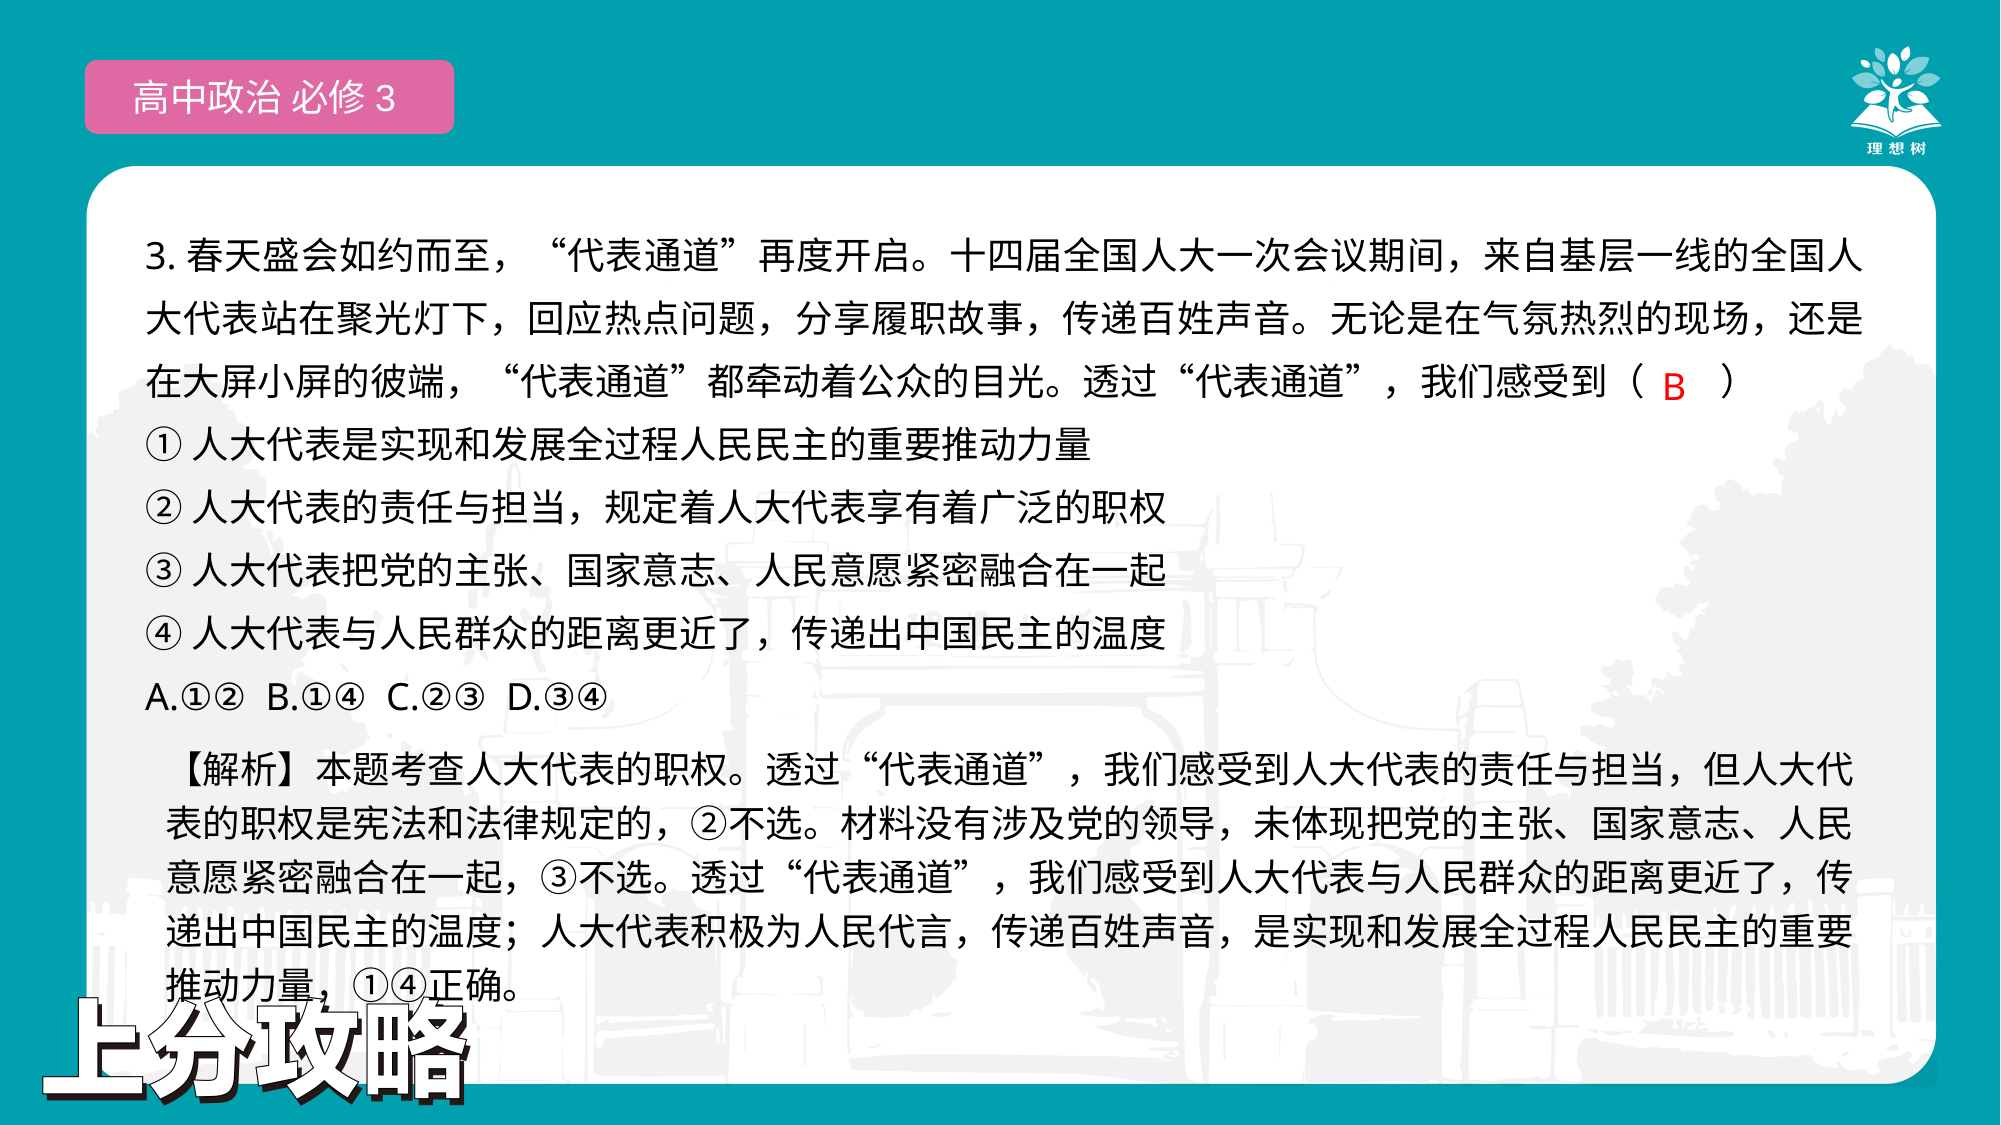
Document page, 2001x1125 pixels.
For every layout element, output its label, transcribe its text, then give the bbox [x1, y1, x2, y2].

text_box 3.春天盛会如约而至，“代表通道”再度开启。十四届全国人大一次会议期间，来自基层一线的全国人大代表站在聚光灯下，回应热点问题，分享履职故事，传递百姓声音。无论是在气氛热烈的现场，还是在大屏小屏的彼端，“代表通道”都牵动着公众的目光。透过“代表通道”，我们感受到（ ） ①人大代表是实现和发展全过程人民民主的重要推动力量 ②人大代表的责任与担当，规定着人大代表享有着广泛的职权 ③人大代表把党的主张、国家意志、人民意愿紧密融合在一起 ④人大代表与人民群众的距离更近了，传递出中国民主的温度 A.①② B.①④ C.②③ D.③④ [130, 206, 1880, 726]
text_box 高中政治 必修3 [83, 58, 456, 135]
text_box B [1637, 332, 1754, 416]
picture [0, 0, 2001, 1125]
text_box 【解析】本题考查人大代表的职权。透过“代表通道”，我们感受到人大代表的责任与担当，但人大代表的职权是宪法和法律规定的，②不选。材料没有涉及党的领导，未体现把党的主张、国家意志、人民意愿紧密融合在一起，③不选。透过“代表通道”，我们感受到人大代表与人民群众的距离更近了，传递出中国民主的温度；人大代表积极为人民代言，传递百姓声音，是实现和发展全过程人民民主的重要推动力量，①④正确。 [150, 730, 1869, 1015]
